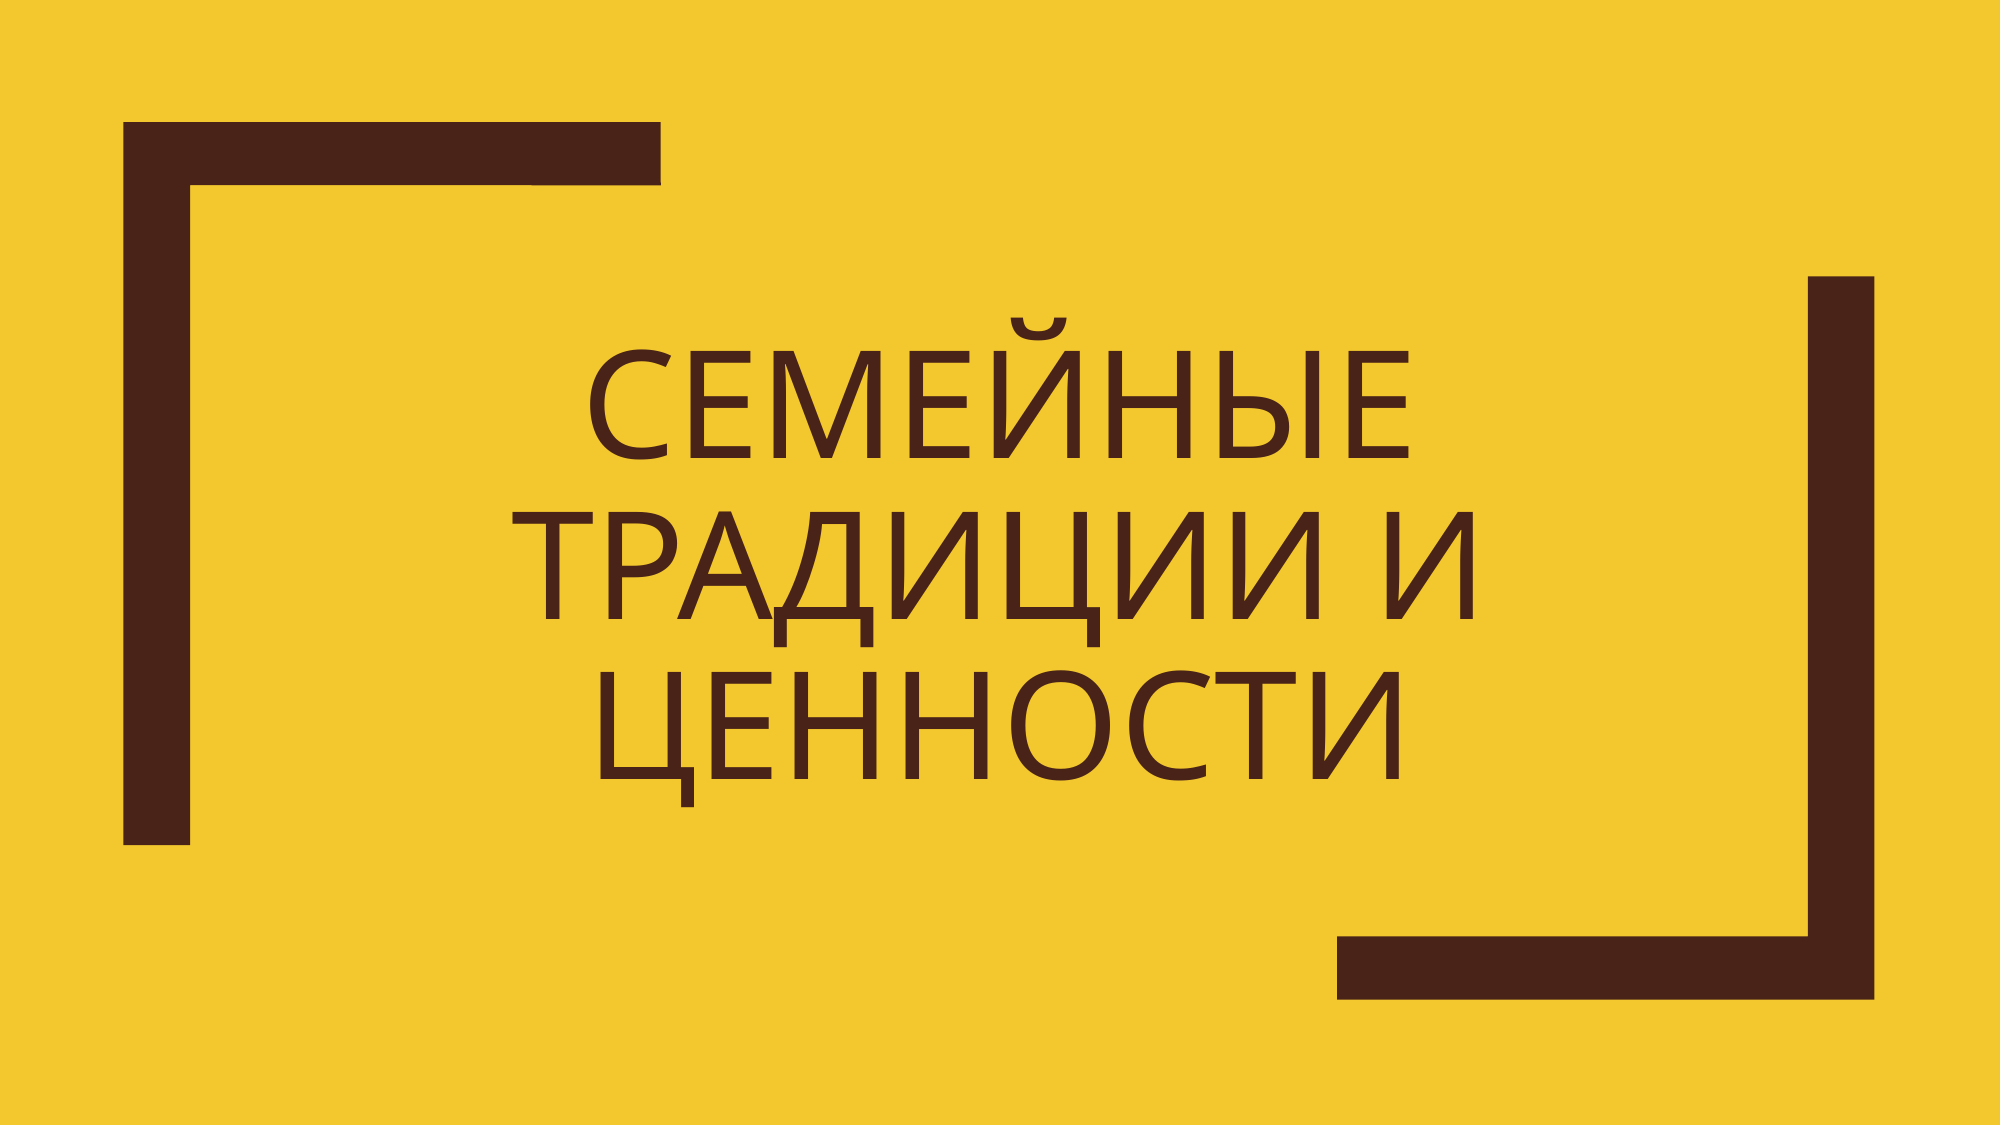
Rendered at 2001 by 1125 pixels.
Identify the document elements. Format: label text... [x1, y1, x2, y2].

title Семейные традиции и ценности [314, 306, 1686, 819]
